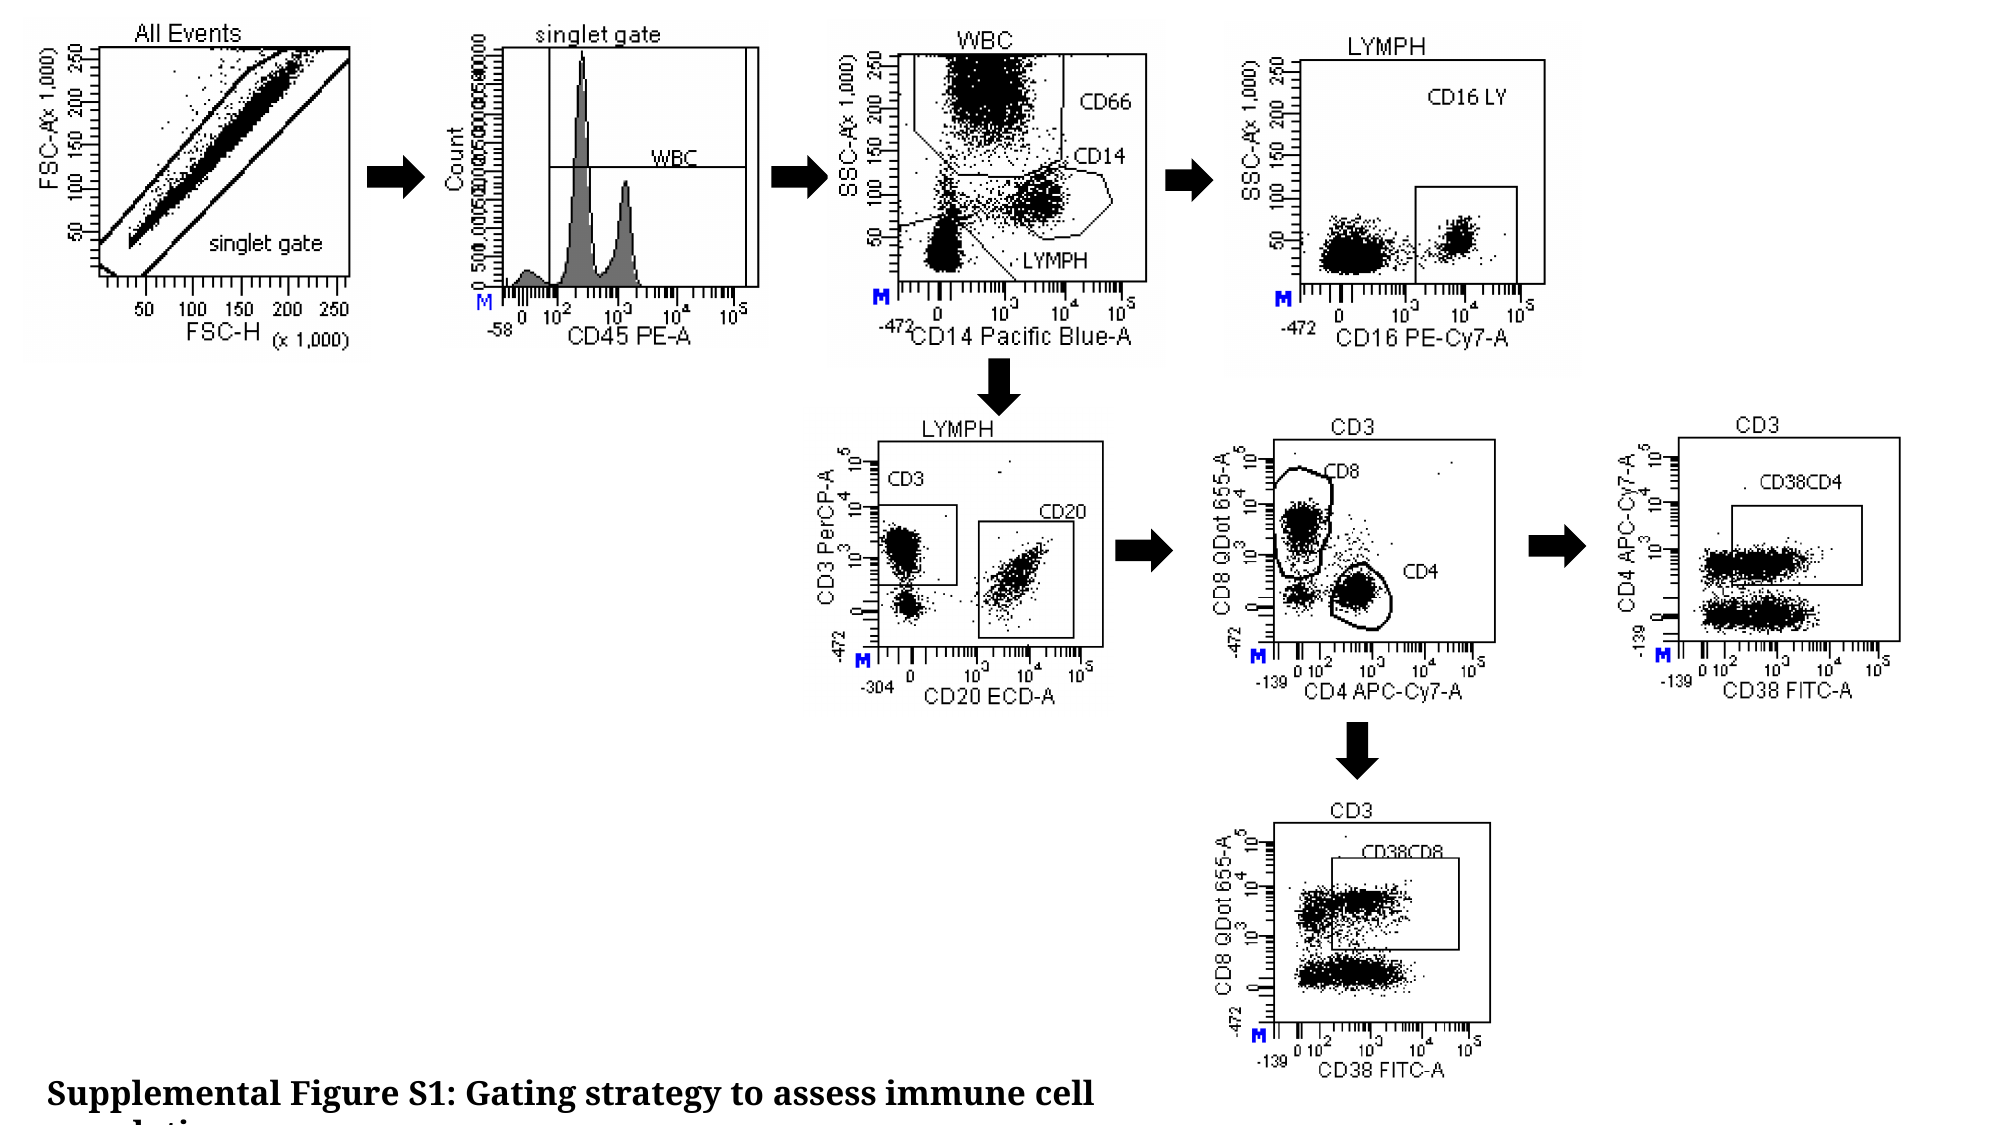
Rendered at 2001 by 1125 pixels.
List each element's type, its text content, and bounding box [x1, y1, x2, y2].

text_box Supplemental Figure S1: Gating strategy to assess immune cell populations. [32, 1094, 1221, 1125]
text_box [23, 17, 1906, 1094]
